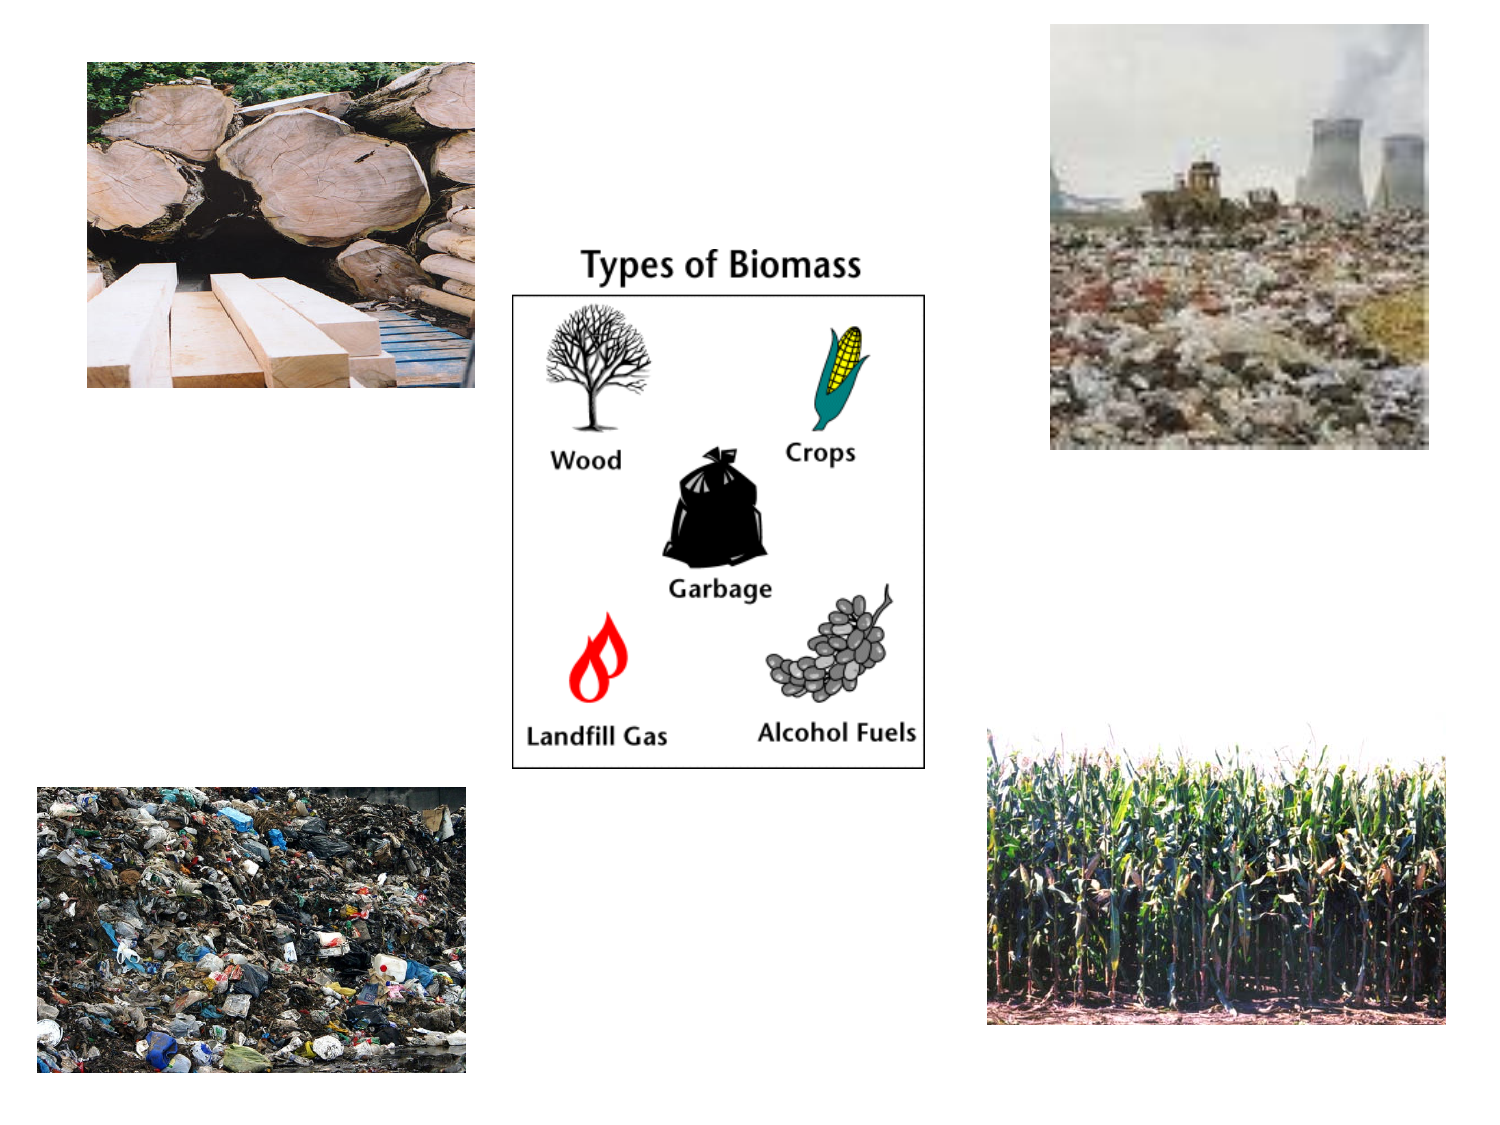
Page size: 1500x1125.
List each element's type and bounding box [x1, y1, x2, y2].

picture [987, 712, 1446, 1026]
picture [1049, 24, 1429, 450]
picture [87, 62, 476, 388]
picture [512, 249, 926, 769]
picture [37, 787, 466, 1073]
